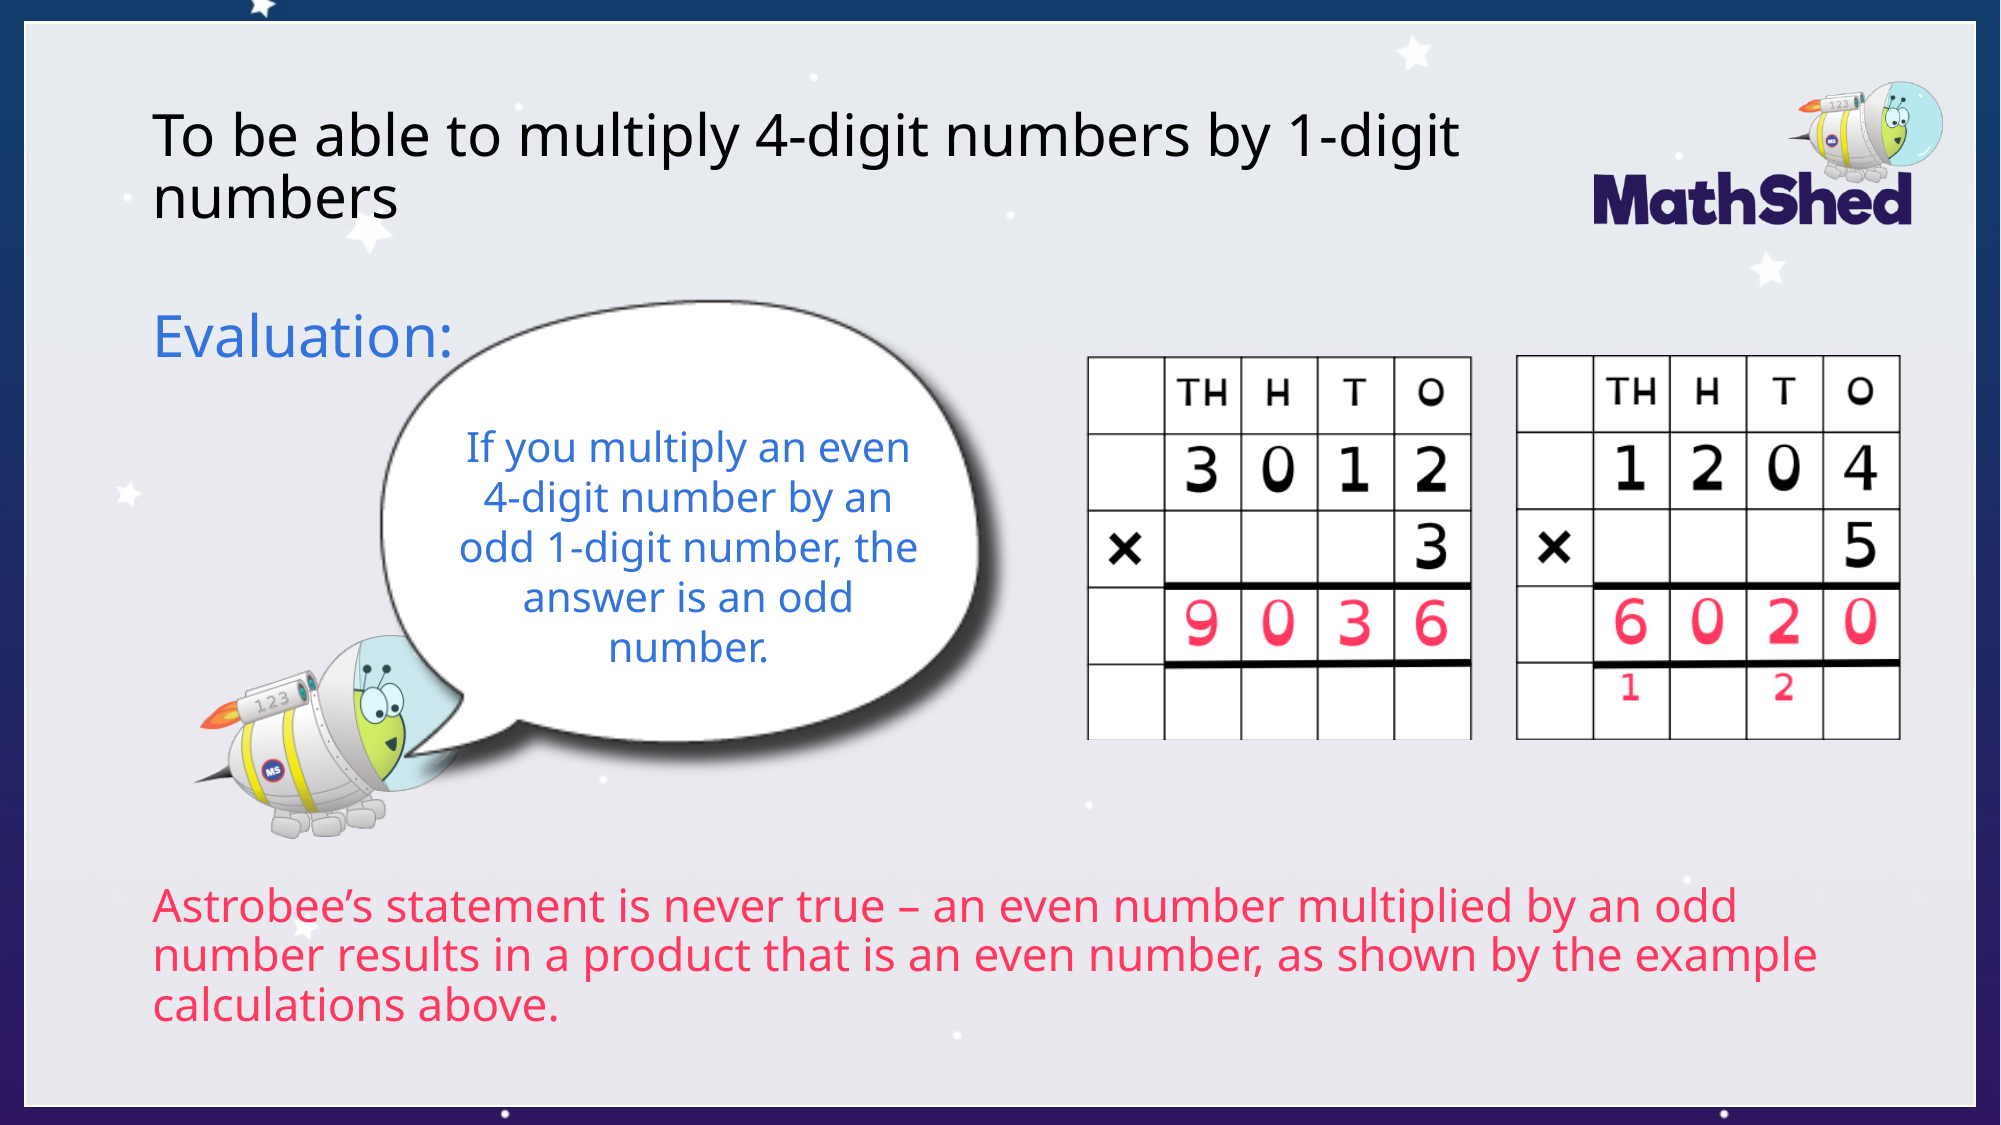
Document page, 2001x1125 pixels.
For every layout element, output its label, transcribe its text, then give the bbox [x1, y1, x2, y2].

picture [0, 0, 2001, 1125]
title To be able to multiply 4-digit numbers by 1-digit numbers [137, 59, 1578, 278]
list Evaluation: Astrobee’s statement is never true – an even number multiplied by an odd number results in a product that is an even number, as shown by the example calculations above. [137, 299, 1863, 1014]
